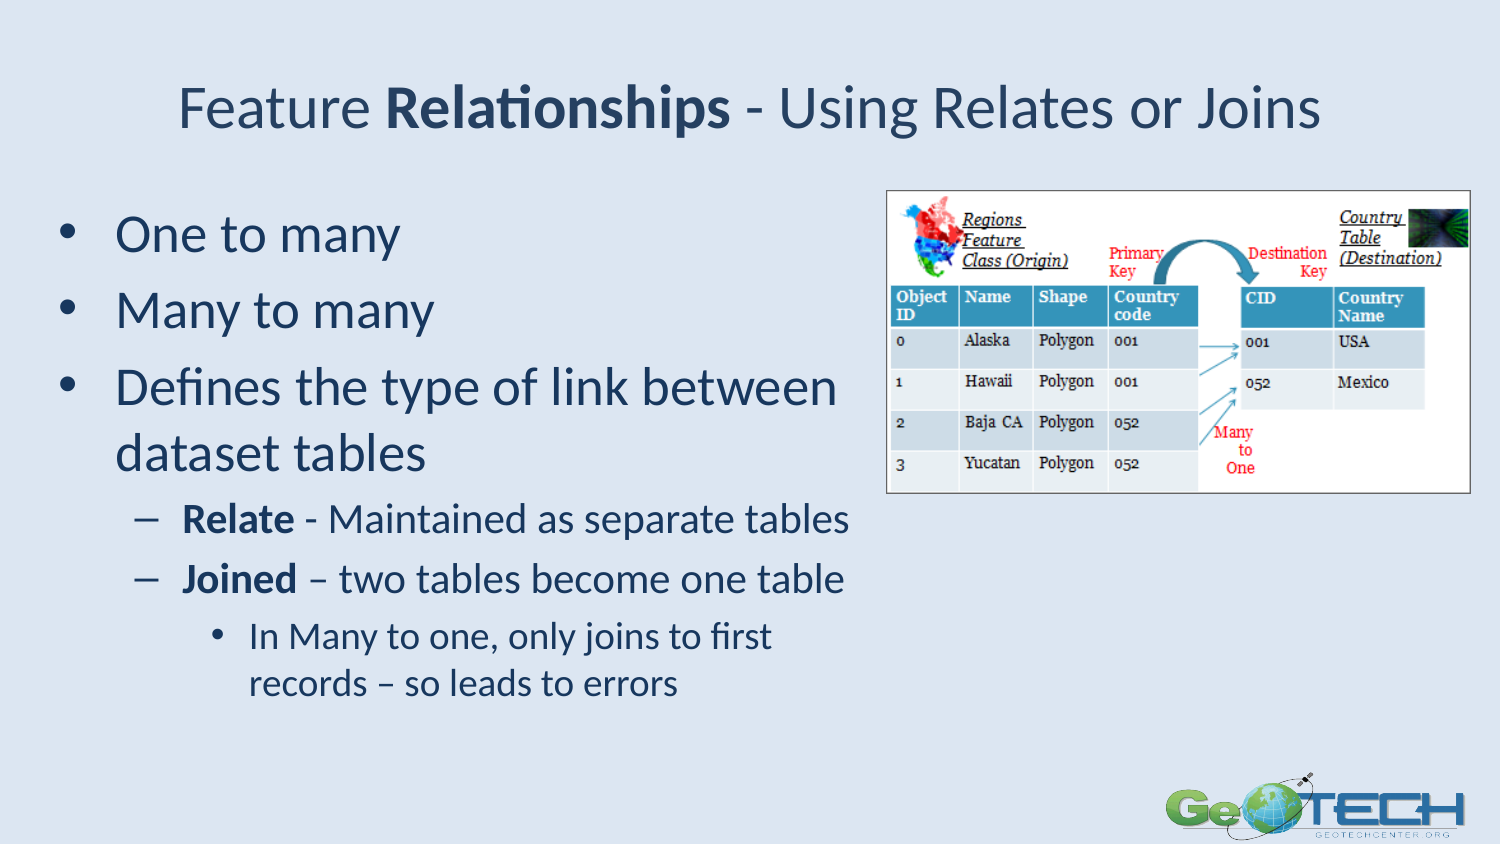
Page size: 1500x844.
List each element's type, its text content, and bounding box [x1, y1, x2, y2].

picture [1155, 769, 1478, 844]
title Feature Relationships - Using Relates or Joins [75, 33, 1425, 175]
picture [885, 189, 1471, 494]
list One to many Many to many Defines the type of link between dataset tables Relate - Maintained as separate tables Joined – two tables become one table In Many to one, only joins to first records – so leads to errors [43, 190, 870, 747]
